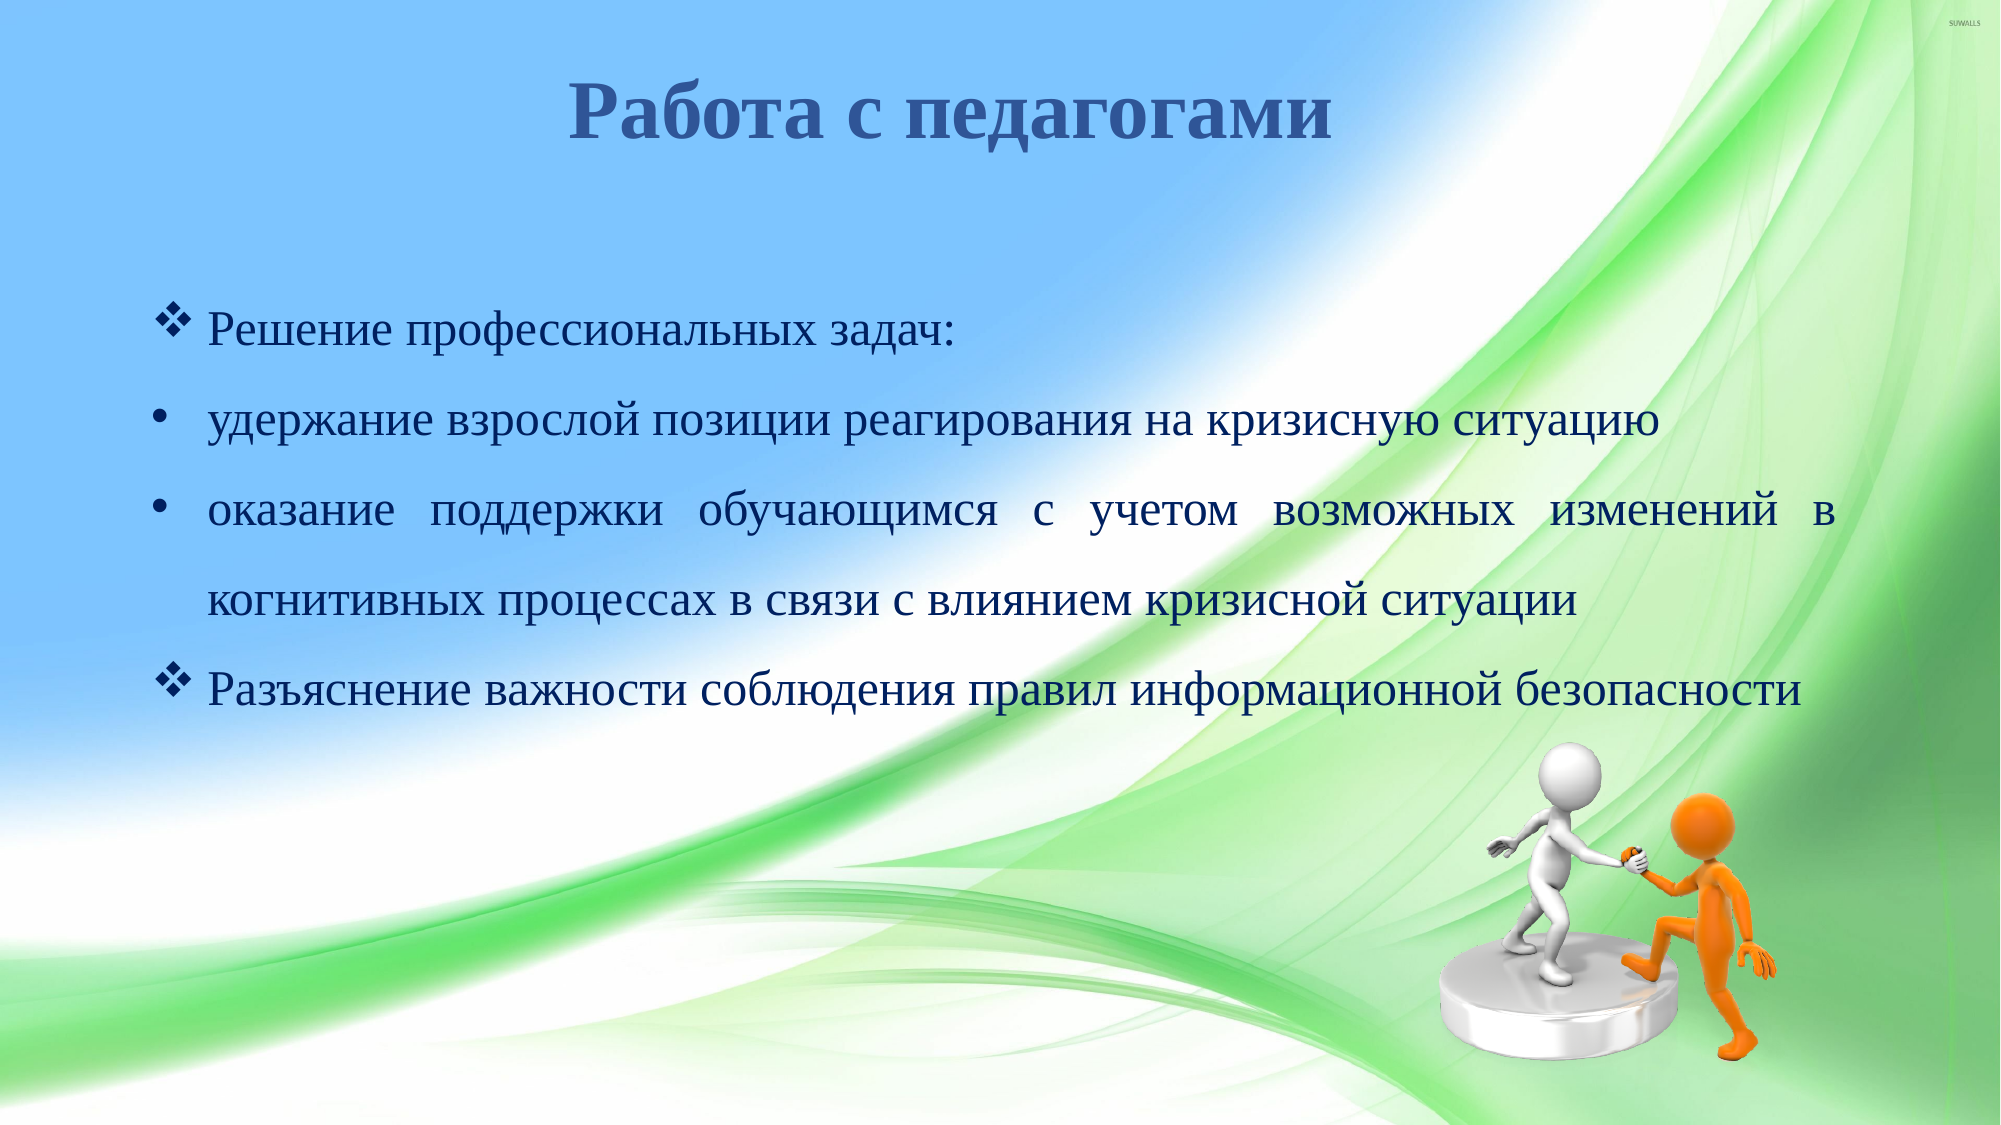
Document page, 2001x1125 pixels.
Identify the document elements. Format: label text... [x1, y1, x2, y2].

text_box Решение профессиональных задач: удержание взрослой позиции реагирования на кризисную ситуацию оказание поддержки обучающимся с учетом возможных изменений в когнитивных процессах в связи с влиянием кризисной ситуации Разъяснение важности соблюдения правил информационной безопасности [136, 257, 1852, 723]
title Работа с педагогами [87, 59, 1816, 164]
picture [0, 0, 2001, 1125]
